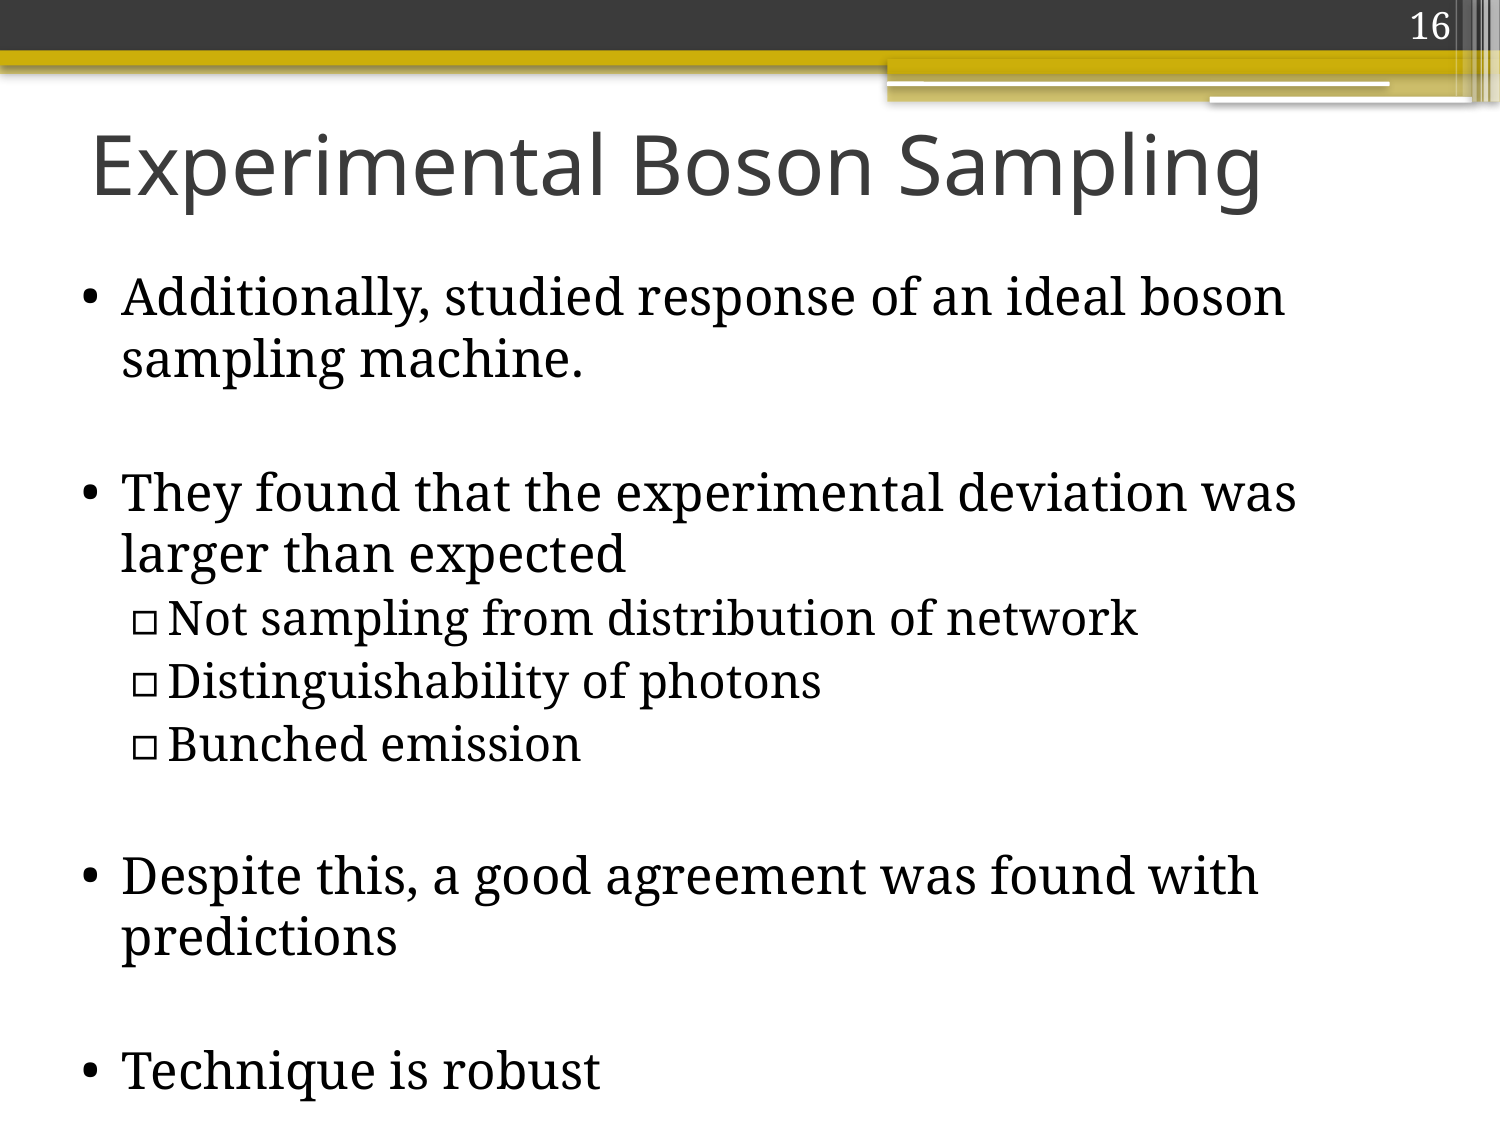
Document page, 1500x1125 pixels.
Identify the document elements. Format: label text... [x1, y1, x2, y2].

list Additionally, studied response of an ideal boson sampling machine. They found that the experimental deviation was larger than expected Not sampling from distribution of network Distinguishability of photons Bunched emission Despite this, a good agreement was found with predictions Technique is robust [50, 257, 1425, 1113]
title Experimental Boson Sampling [75, 75, 1425, 250]
slide_number 16 [1341, 0, 1466, 61]
